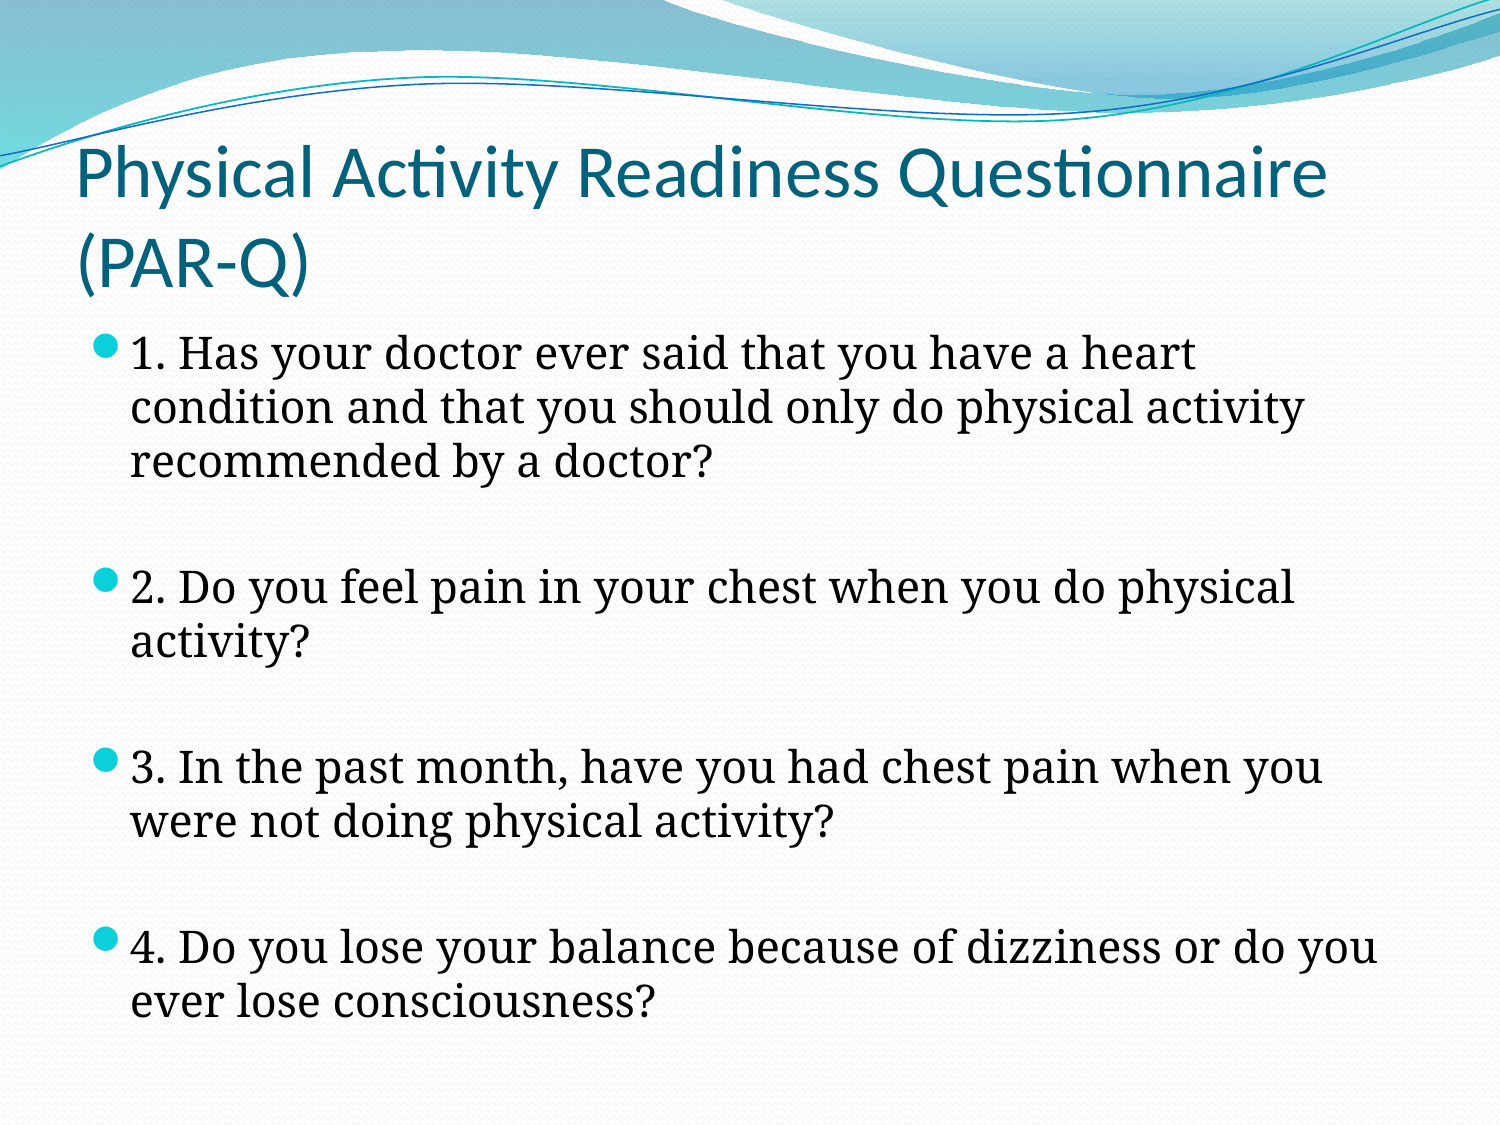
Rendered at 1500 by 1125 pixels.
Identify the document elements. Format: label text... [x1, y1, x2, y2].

list 1. Has your doctor ever said that you have a heart condition and that you should only do physical activity recommended by a doctor? 2. Do you feel pain in your chest when you do physical activity? 3. In the past month, have you had chest pain when you were not doing physical activity? 4. Do you lose your balance because of dizziness or do you ever lose consciousness? [75, 317, 1425, 1038]
title Physical Activity Readiness Questionnaire (PAR-Q) [75, 115, 1425, 303]
